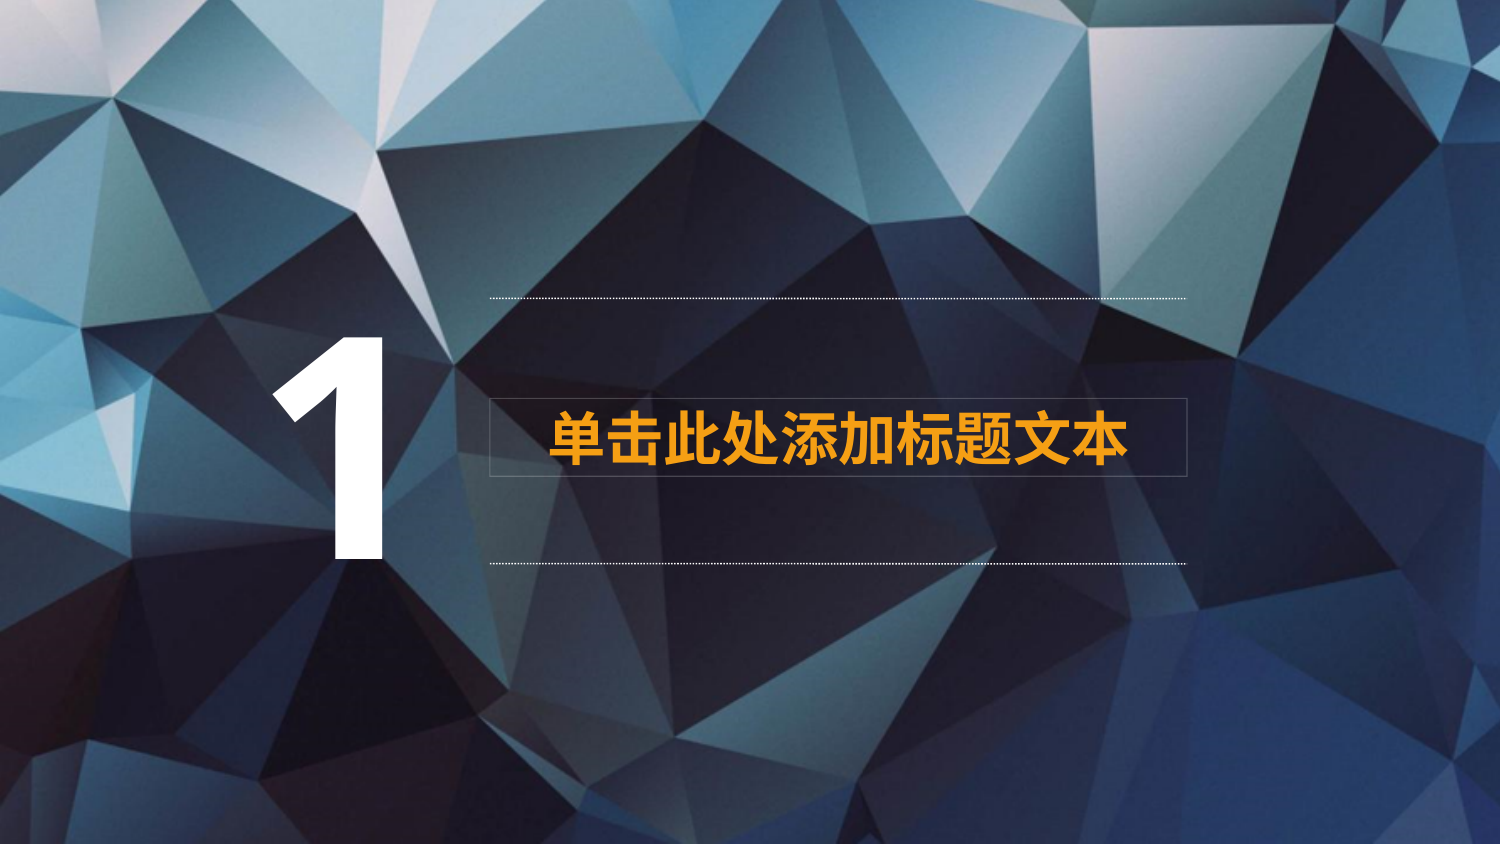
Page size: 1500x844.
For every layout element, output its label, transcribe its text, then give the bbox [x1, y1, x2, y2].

text_box 单击此处添加标题文本 [489, 398, 1188, 477]
picture [0, 0, 1500, 844]
text_box 1 [67, 243, 619, 628]
